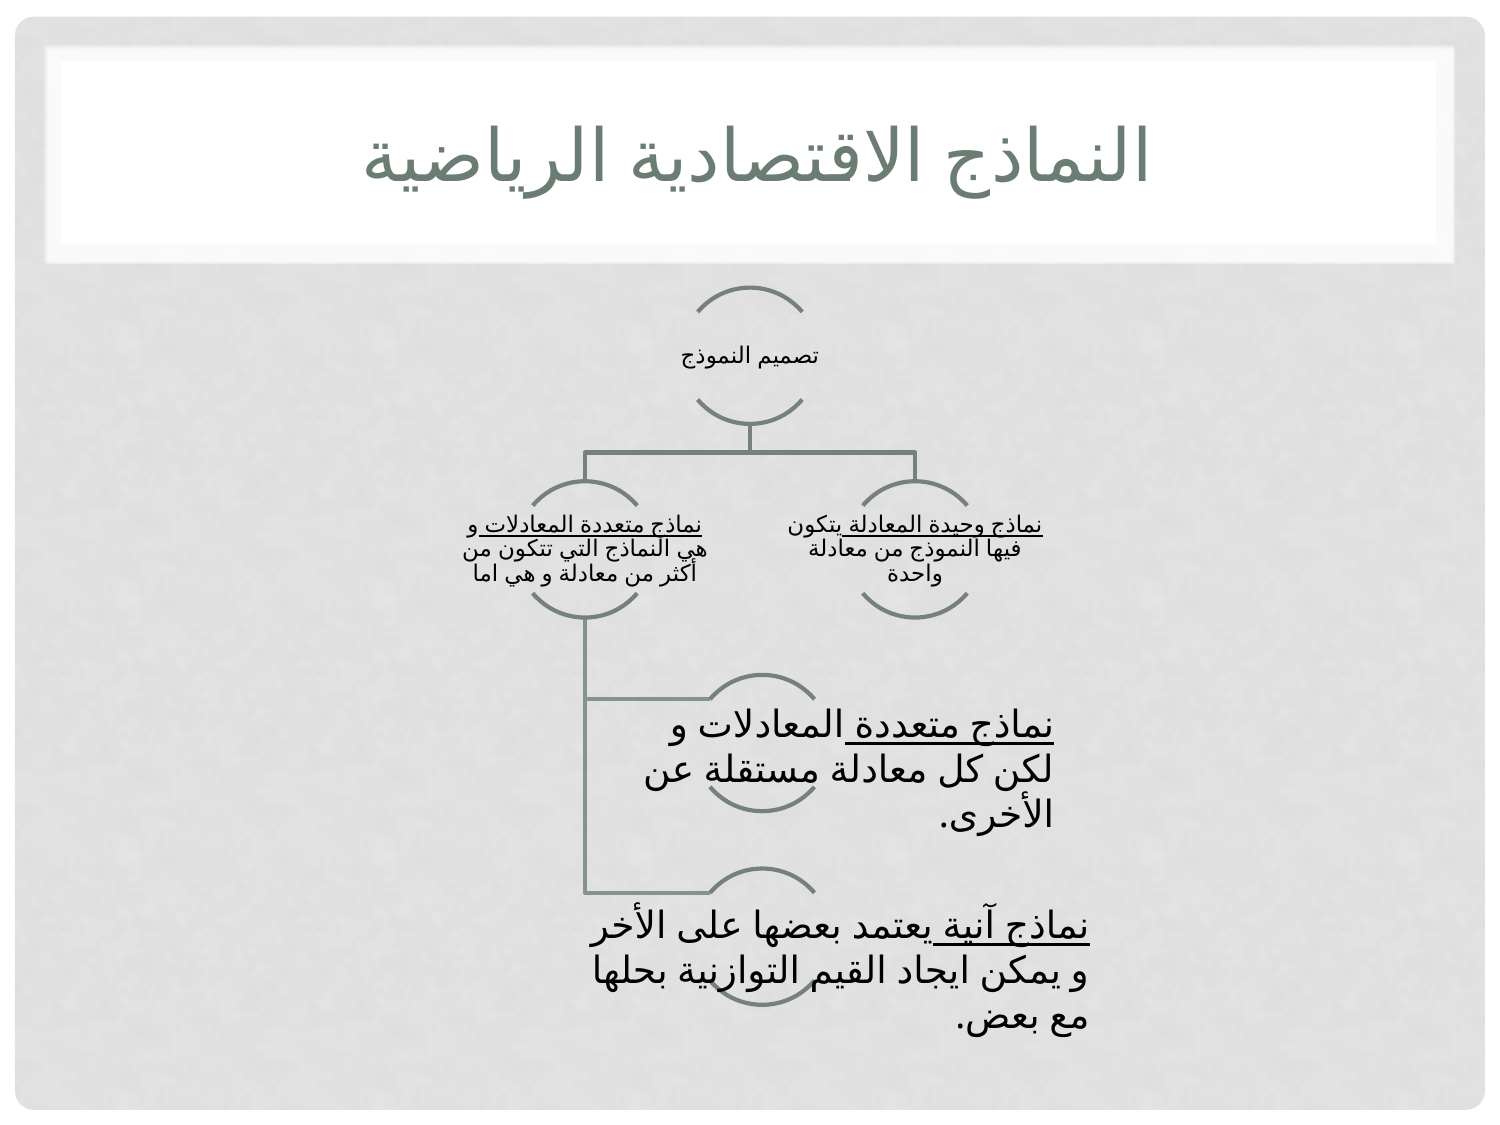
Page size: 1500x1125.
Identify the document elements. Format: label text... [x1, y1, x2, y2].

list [74, 287, 1426, 1006]
title النماذج الاقتصادية الرياضية [69, 66, 1425, 238]
text_box نماذج آنية يعتمد بعضها على الأخر و يمكن ايجاد القيم التوازنية بحلها مع بعض. [549, 1006, 1105, 1043]
